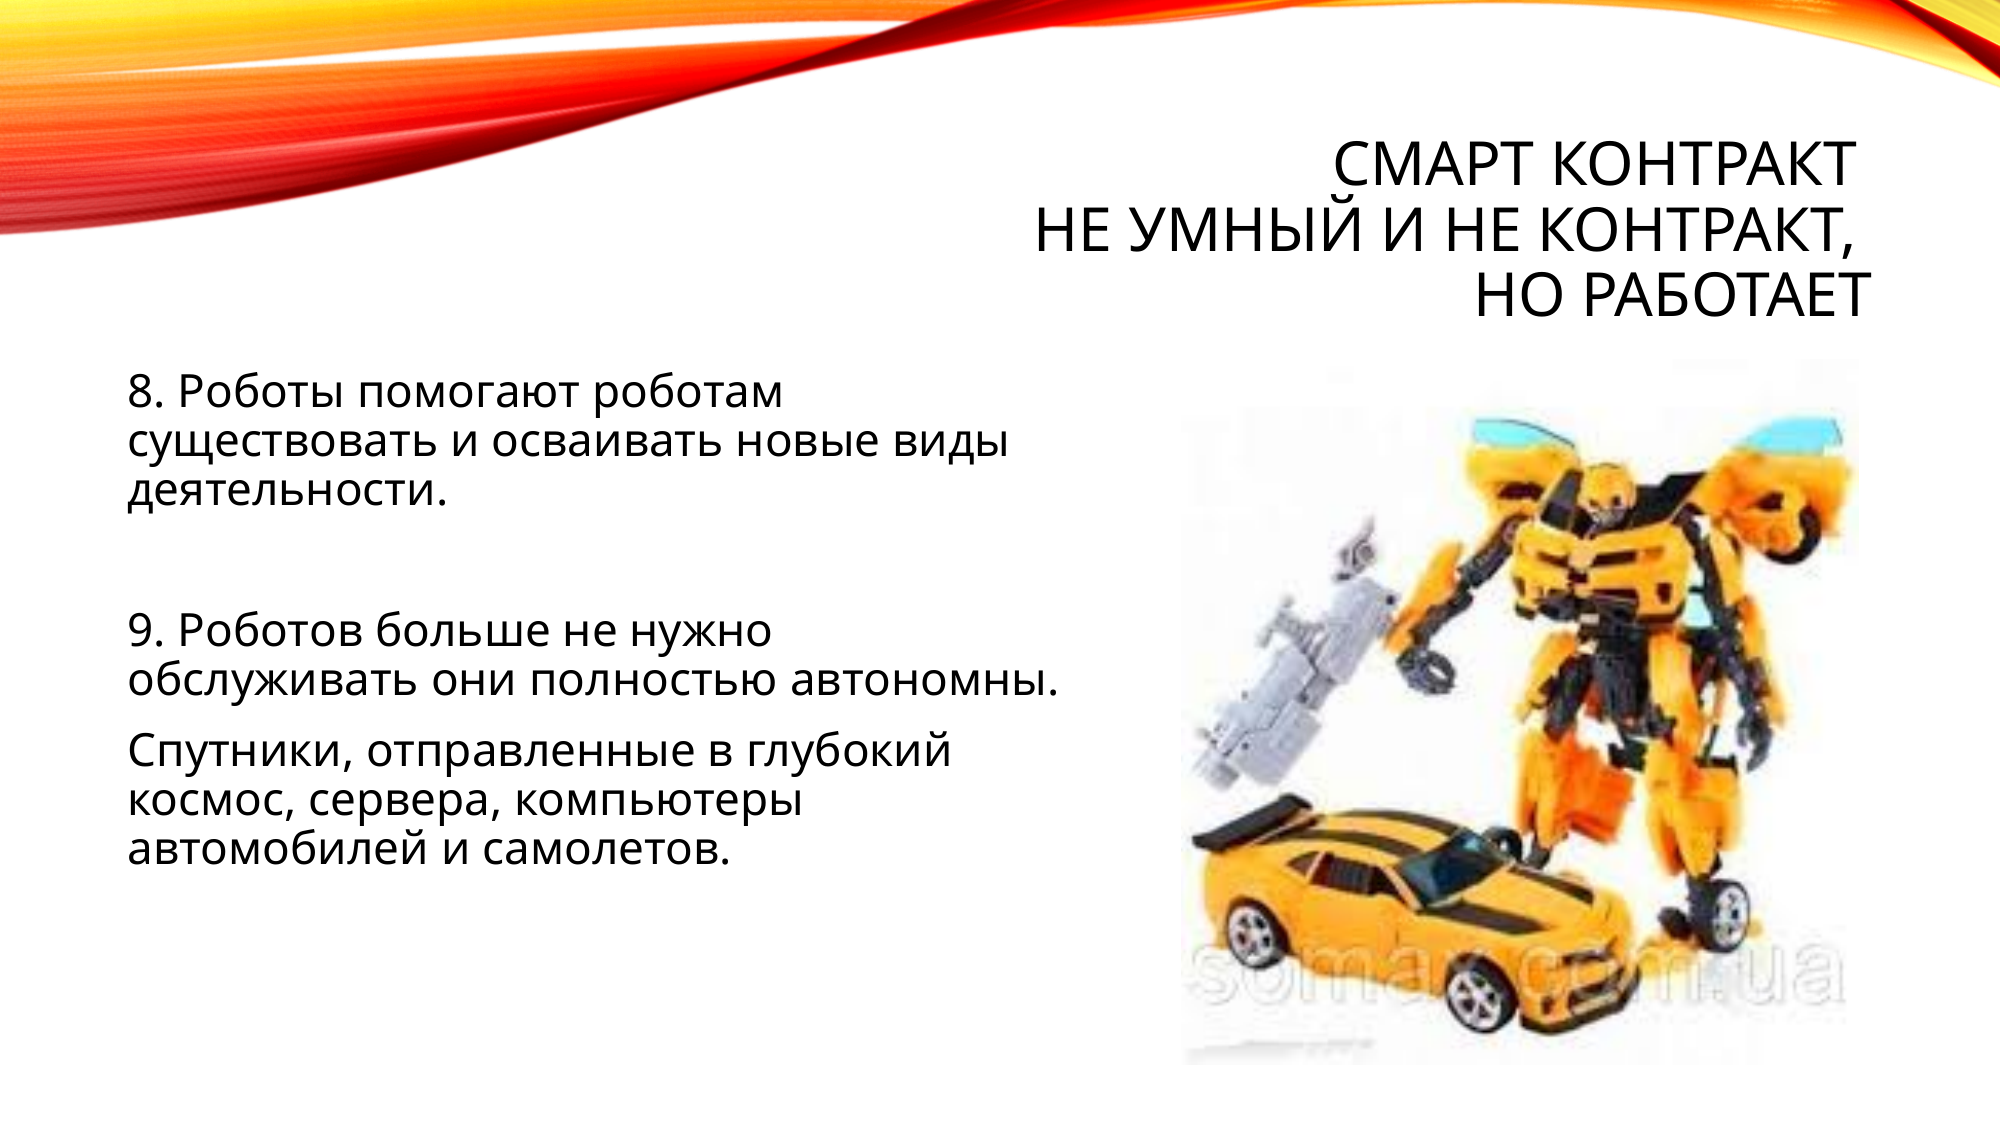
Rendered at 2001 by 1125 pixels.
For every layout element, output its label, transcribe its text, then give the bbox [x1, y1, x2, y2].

picture [1180, 359, 1859, 1065]
title Смарт контракт не умный и не контракт, но работает [474, 125, 1888, 338]
picture [0, 0, 2000, 237]
list 8. Роботы помогают роботам существовать и осваивать новые виды деятельности. 9. Роботов больше не нужно обслуживать они полностью автономны. Спутники, отправленные в глубокий космос, сервера, компьютеры автомобилей и самолетов. [112, 360, 1079, 1021]
